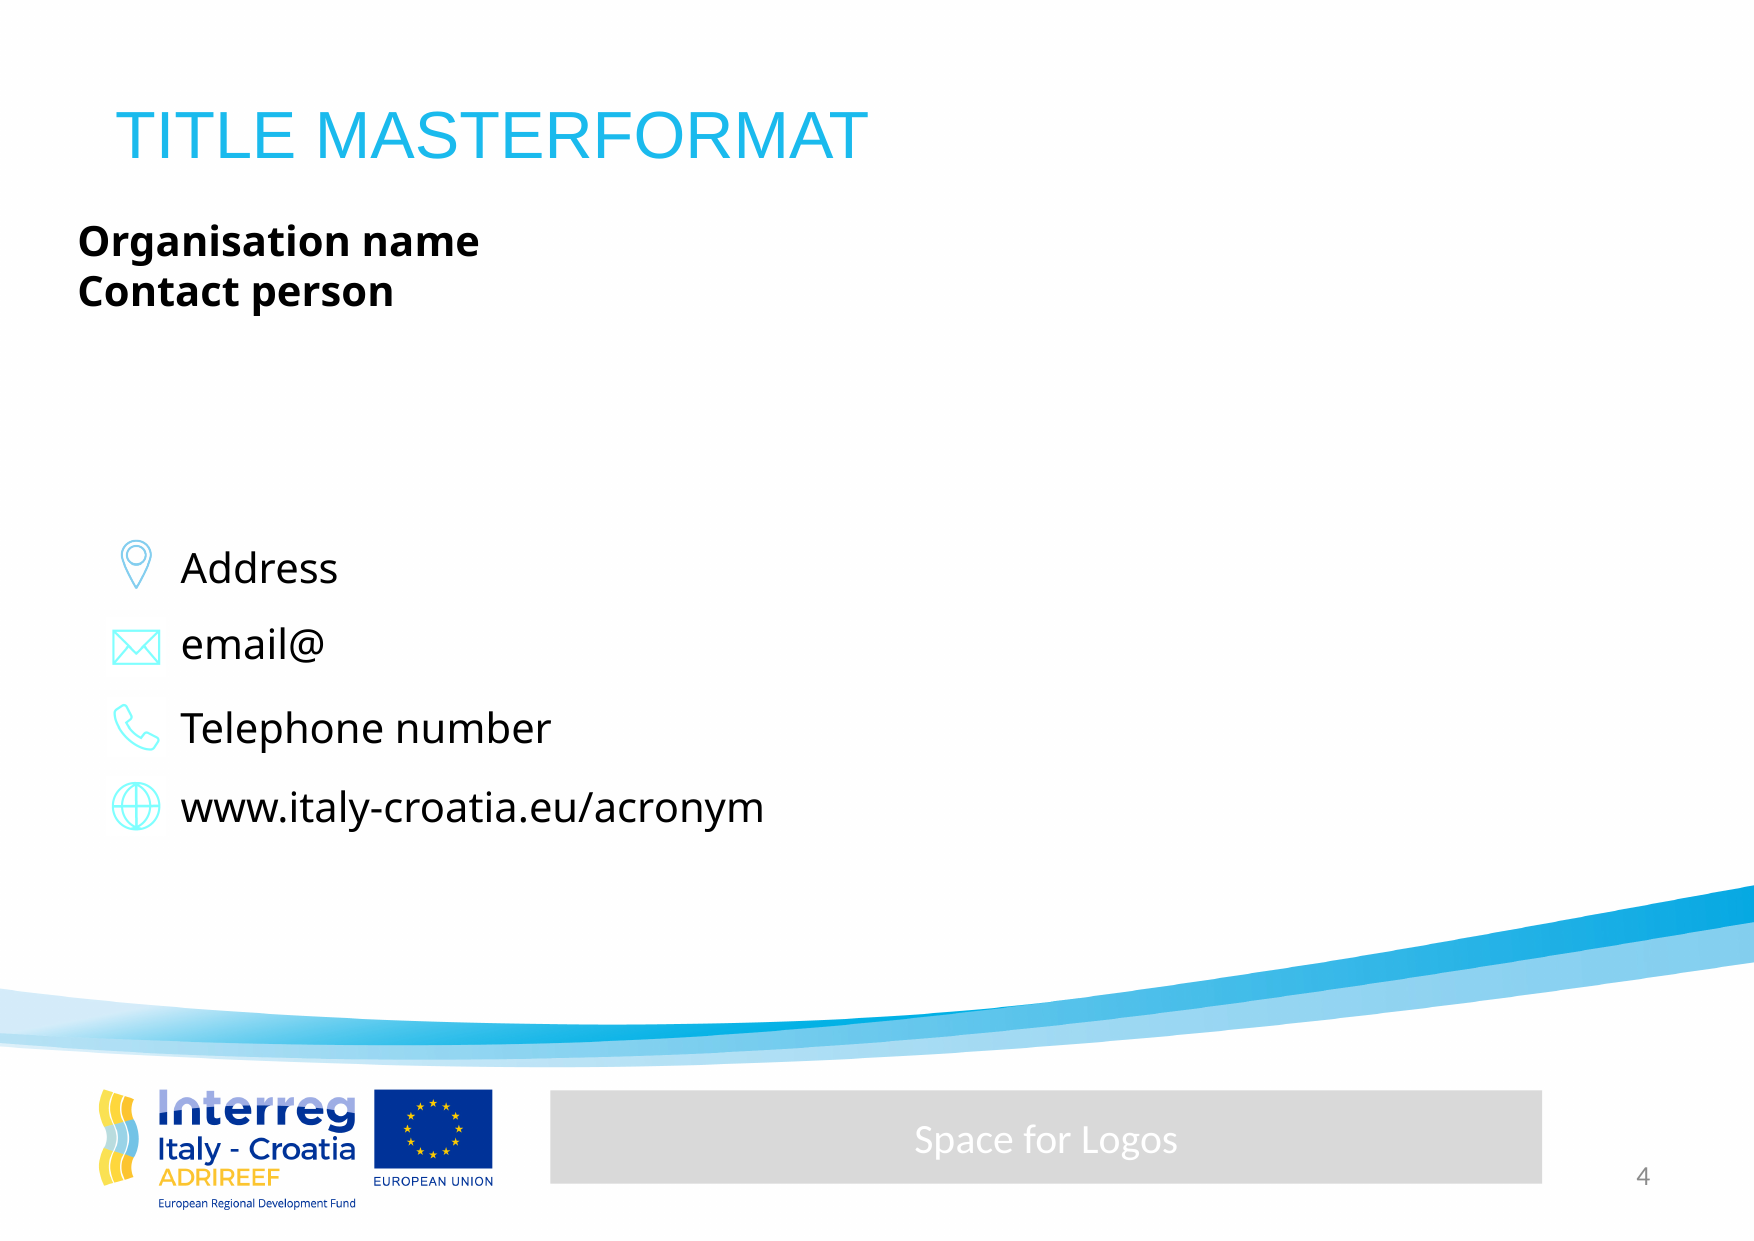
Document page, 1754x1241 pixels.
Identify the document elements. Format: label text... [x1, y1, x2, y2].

text_box Address [165, 534, 1194, 600]
text_box email@ [165, 610, 1194, 676]
text_box Organisation name Contact person [62, 206, 496, 322]
text_box Telephone number [165, 694, 1194, 760]
text_box www.italy-croatia.eu/acronym [165, 772, 1194, 838]
text_box Space for Logos [549, 1089, 1543, 1185]
slide_number 4 [1607, 1141, 1666, 1208]
picture [0, 0, 1754, 1241]
text_box TITLE MASTERFORMAT [97, 83, 1656, 181]
